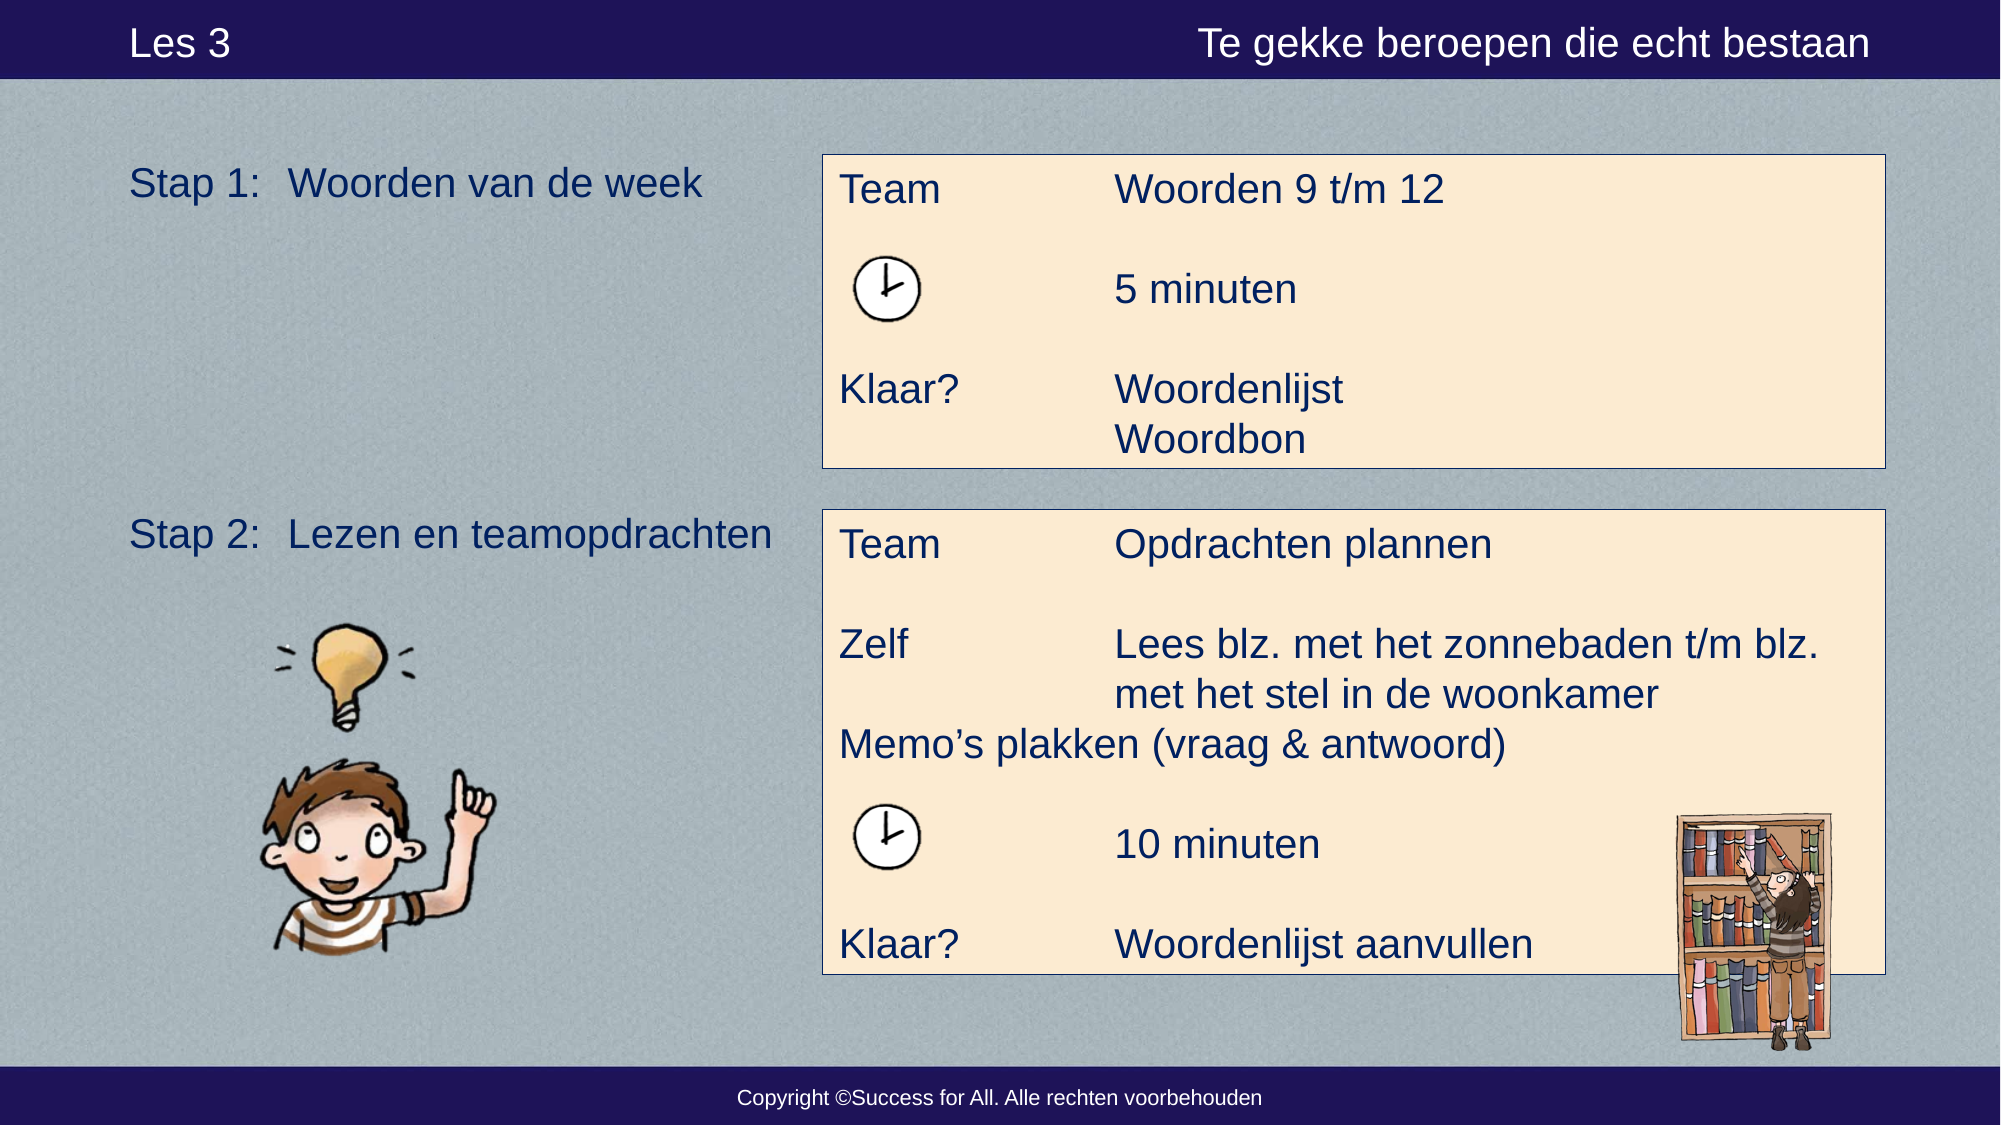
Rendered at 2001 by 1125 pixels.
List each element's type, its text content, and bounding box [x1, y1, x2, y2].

picture [0, 0, 2001, 1125]
text_box Copyright ©Success for All. Alle rechten voorbehouden [0, 1076, 2000, 1125]
text_box Te gekke beroepen die echt bestaan [999, 8, 1886, 73]
text_box Team Woorden 9 t/m 12 5 minuten Klaar? Woordenlijst Woordbon [822, 154, 1886, 469]
text_box Les 3 [114, 8, 354, 73]
text_box Stap 1: Woorden van de week Stap 2: Lezen en teamopdrachten [114, 148, 907, 614]
text_box Team Opdrachten plannen Zelf Lees blz. met het zonnebaden t/m blz. met het stel in de woonkamer Memo’s plakken (vraag & antwoord) 10 minuten Klaar? Woordenlijst aanvullen [822, 509, 1886, 975]
